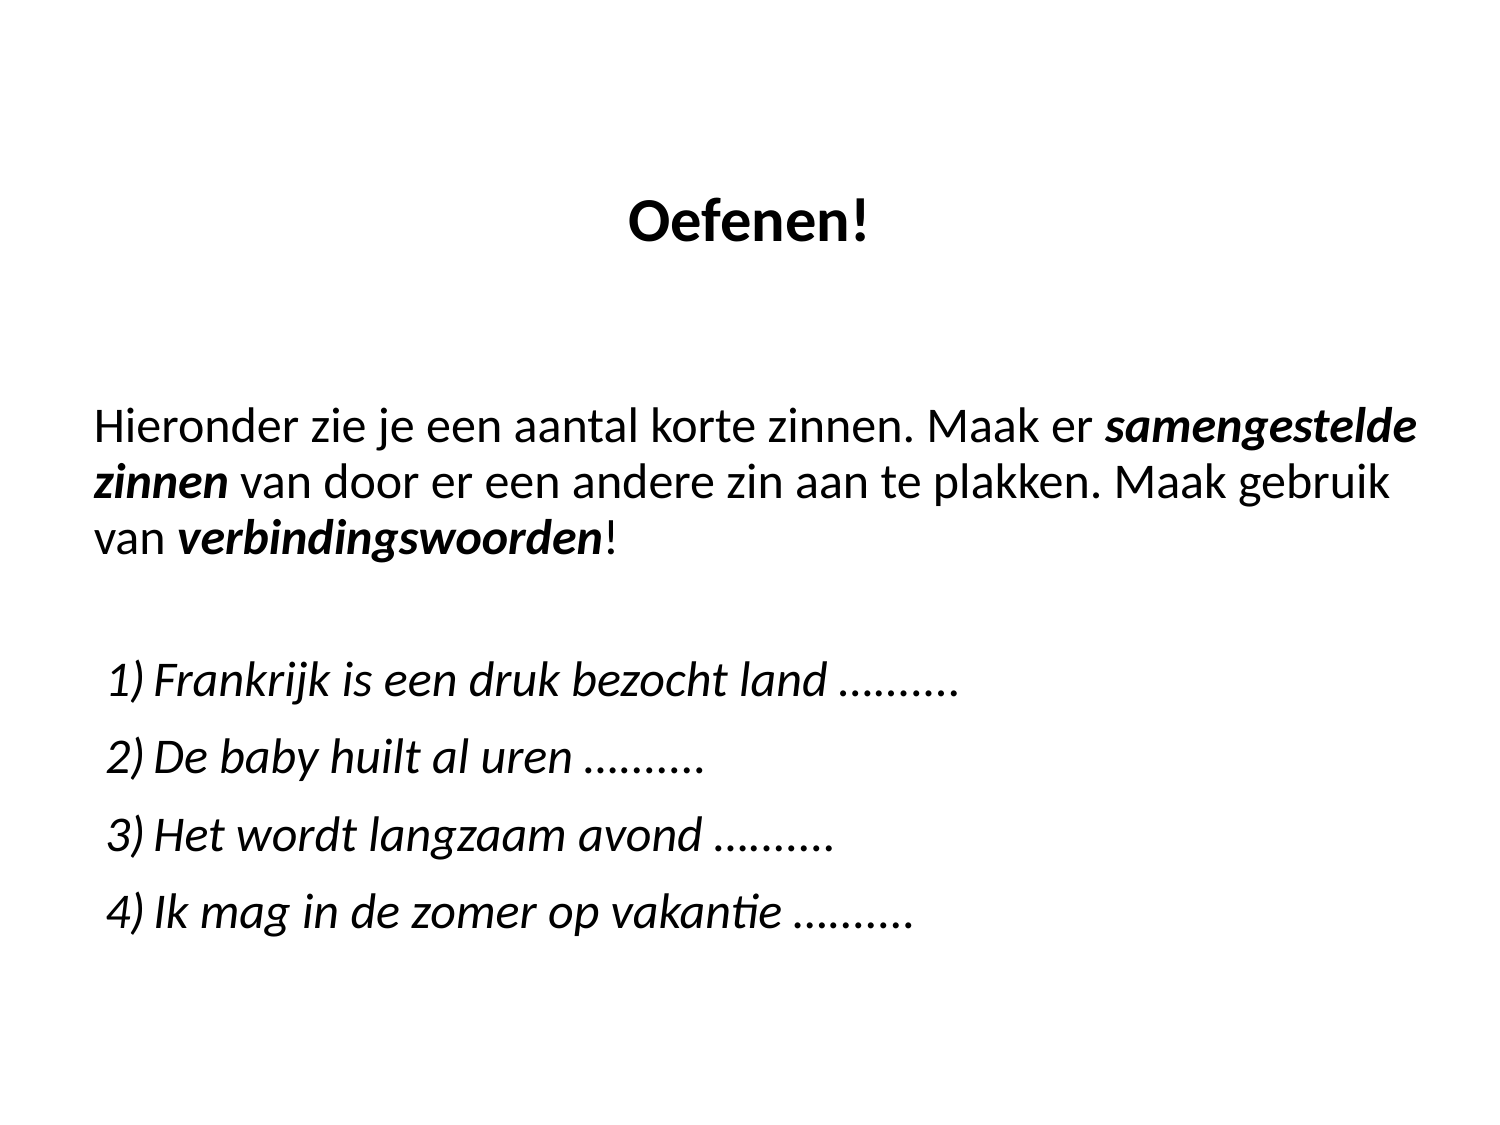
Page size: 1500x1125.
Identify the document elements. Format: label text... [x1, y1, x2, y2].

list Hieronder zie je een aantal korte zinnen. Maak er samengestelde zinnen van door er een andere zin aan te plakken. Maak gebruik van verbindingswoorden! Frankrijk is een druk bezocht land …....... De baby huilt al uren …....... Het wordt langzaam avond …....... Ik mag in de zomer op vakantie …....... [29, 338, 1436, 991]
title Oefenen! [74, 160, 1425, 338]
